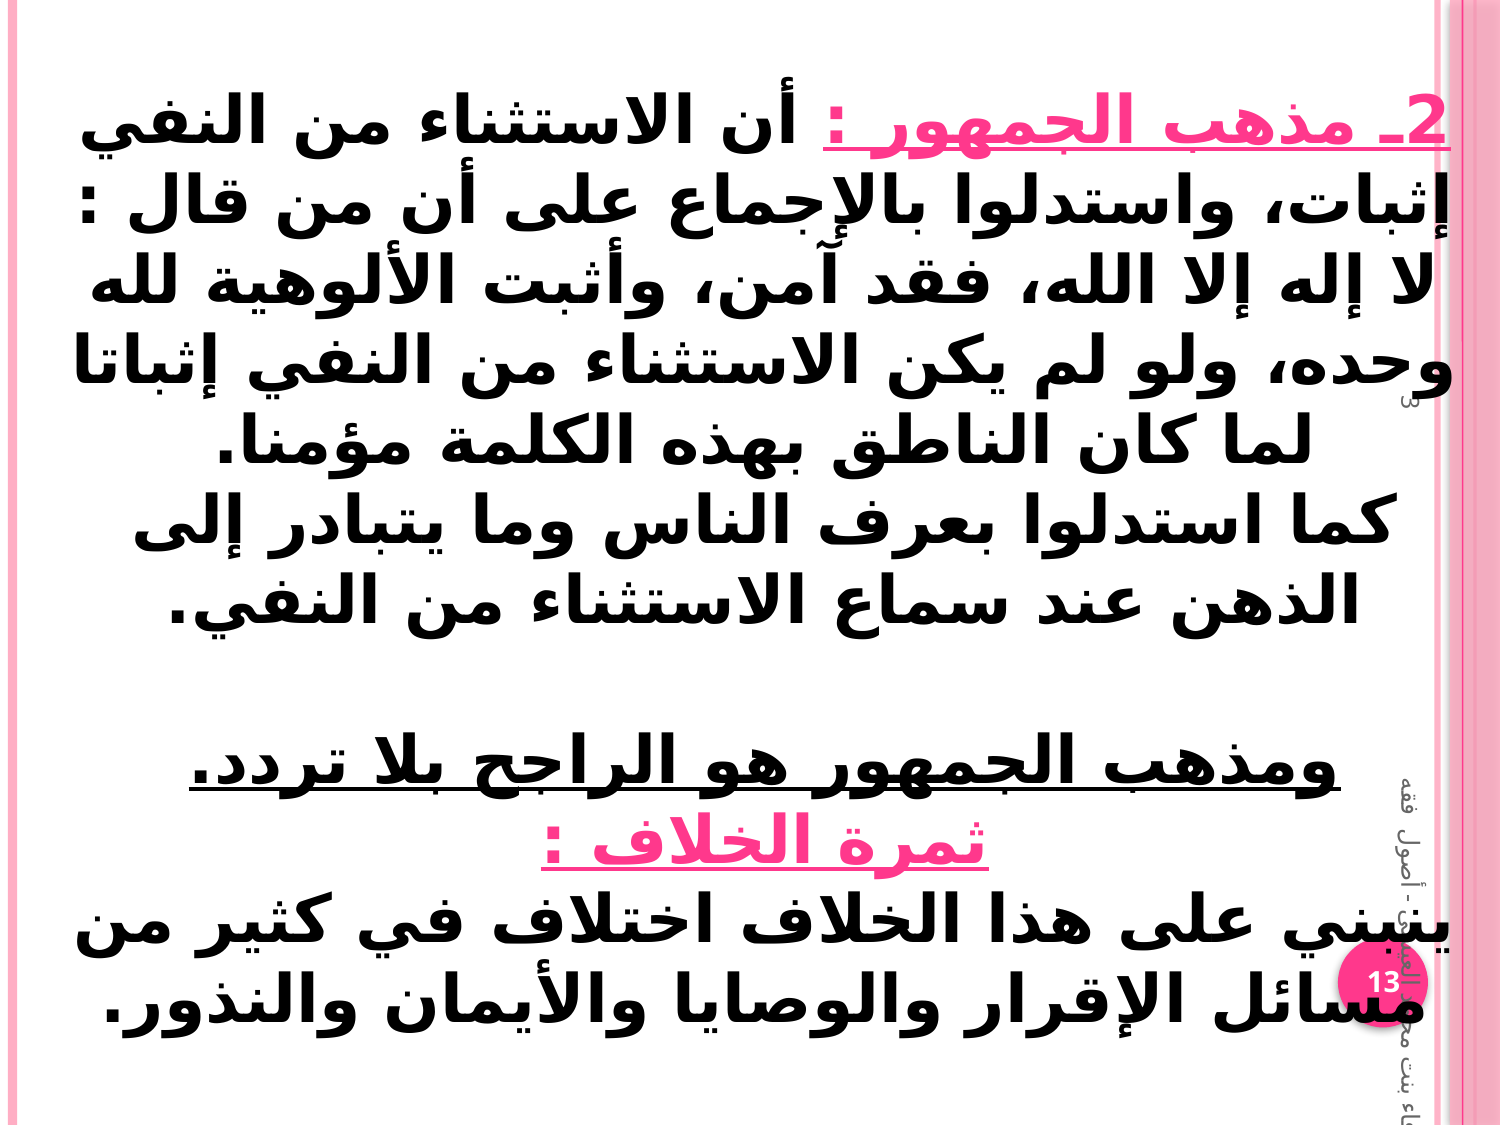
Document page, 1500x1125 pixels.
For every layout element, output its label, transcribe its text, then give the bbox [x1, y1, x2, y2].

footer وفاء بنت محمد العيسى - أصول فقه 3 [1379, 380, 1440, 906]
text_box 2ـ مذهب الجمهور : أن الاستثناء من النفي إثبات، واستدلوا بالإجماع على أن من قال : لا إله إلا الله، فقد آمن، وأثبت الألوهية لله وحده، ولو لم يكن الاستثناء من النفي إثباتا لما كان الناطق بهذه الكلمة مؤمنا. كما استدلوا بعرف الناس وما يتبادر إلى الذهن عند سماع الاستثناء من النفي. ومذهب الجمهور هو الراجح بلا تردد. ثمرة الخلاف : ينبني على هذا الخلاف اختلاف في كثير من مسائل الإقرار والوصايا والأيمان والنذور. [29, 0, 1500, 1125]
slide_number 13 [1333, 940, 1434, 1027]
